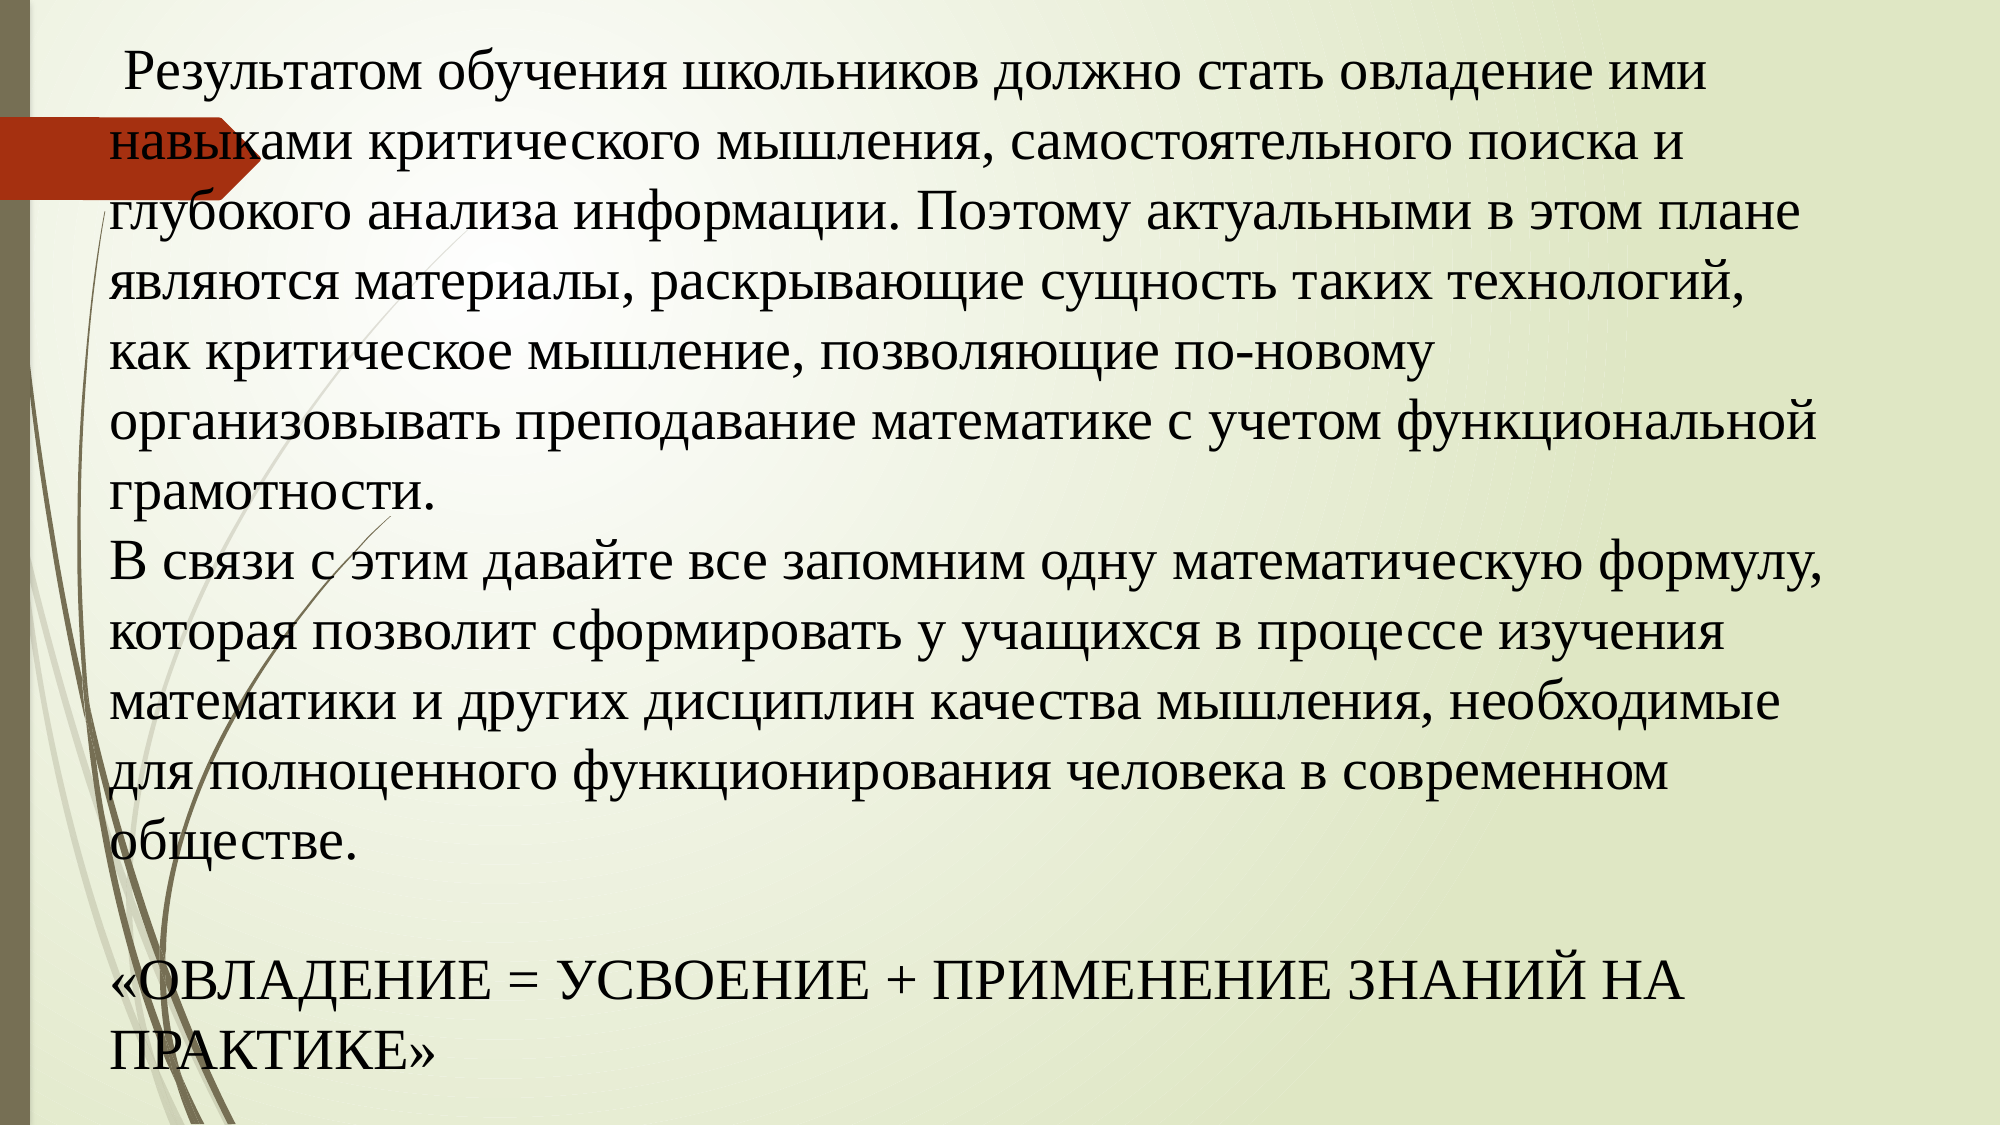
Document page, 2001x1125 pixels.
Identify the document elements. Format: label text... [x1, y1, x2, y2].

text_box Результатом обучения школьников должно стать овладение ими навыками критического мышления, самостоятельного поиска и глубокого анализа информации. Поэтому актуальными в этом плане являются материалы, раскрывающие сущность таких технологий, как критическое мышление, позволяющие по-новому организовывать преподавание математике с учетом функциональной грамотности. В связи с этим давайте все запомним одну математическую формулу, которая позволит сформировать у учащихся в процессе изучения математики и других дисциплин качества мышления, необходимые для полноценного функционирования человека в современном обществе. «ОВЛАДЕНИЕ = УСВОЕНИЕ + ПРИМЕНЕНИЕ ЗНАНИЙ НА ПРАКТИКЕ» [94, 23, 1840, 1125]
